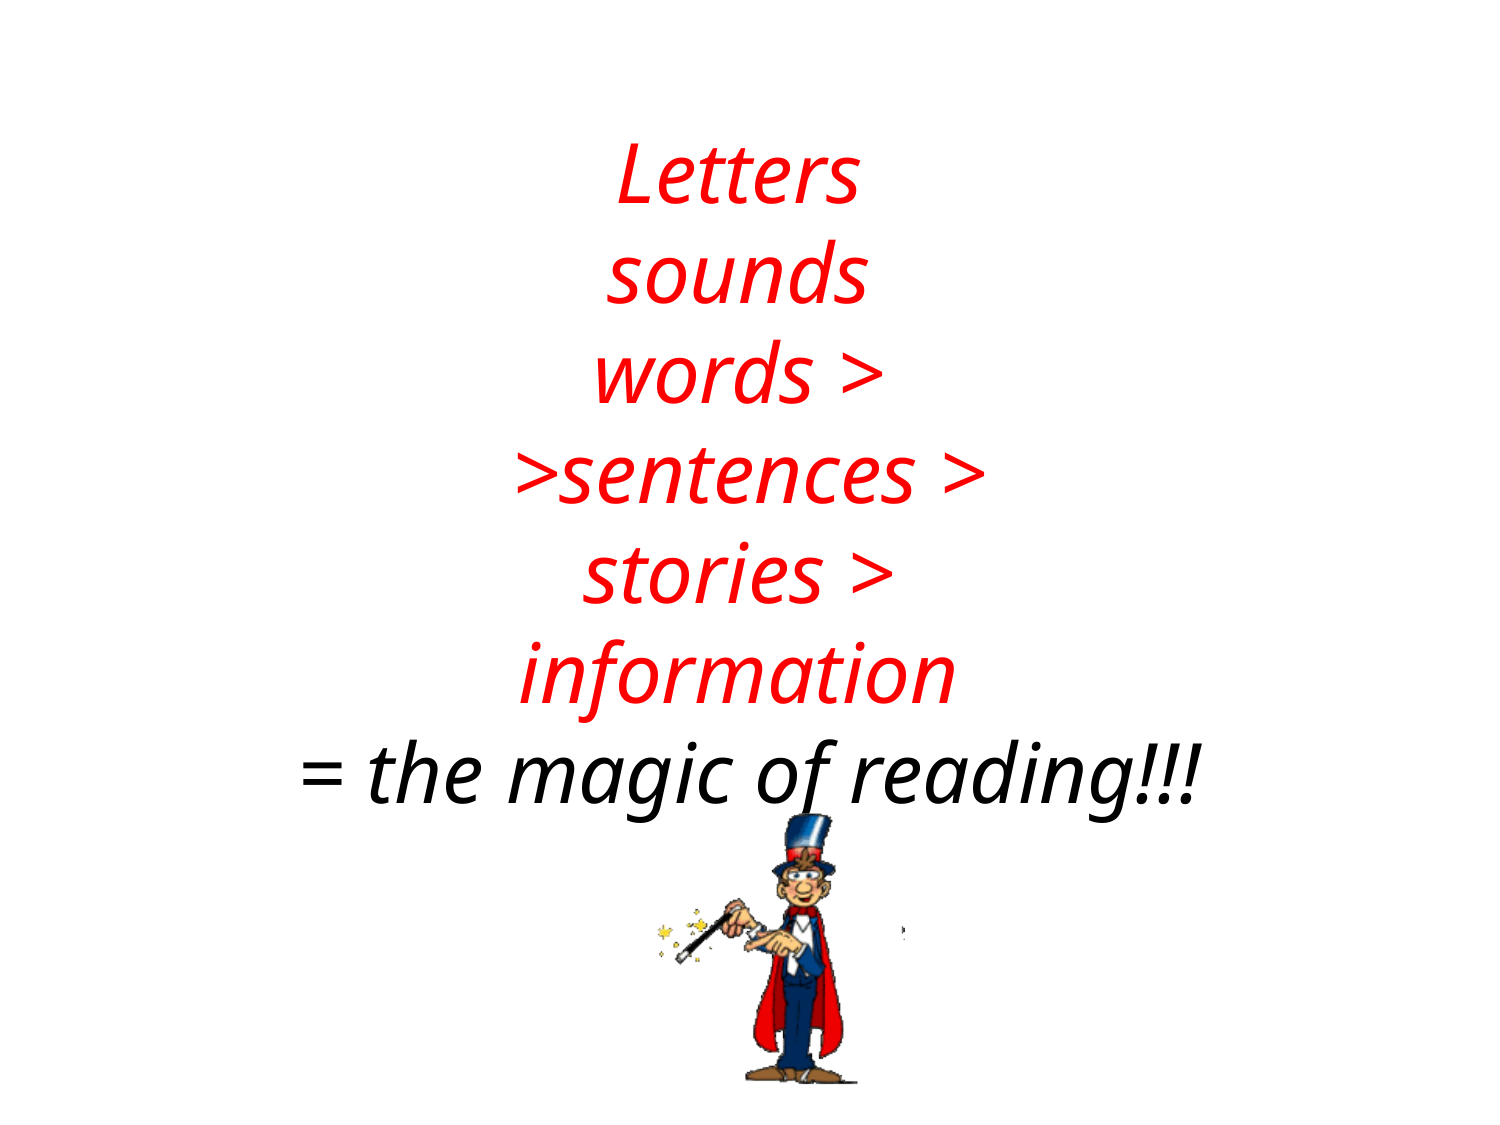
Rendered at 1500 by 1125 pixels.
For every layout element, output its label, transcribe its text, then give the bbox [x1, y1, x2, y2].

picture [649, 812, 905, 1087]
title Letters sounds words > >sentences > stories > information = the magic of reading!!! [112, 349, 1388, 592]
